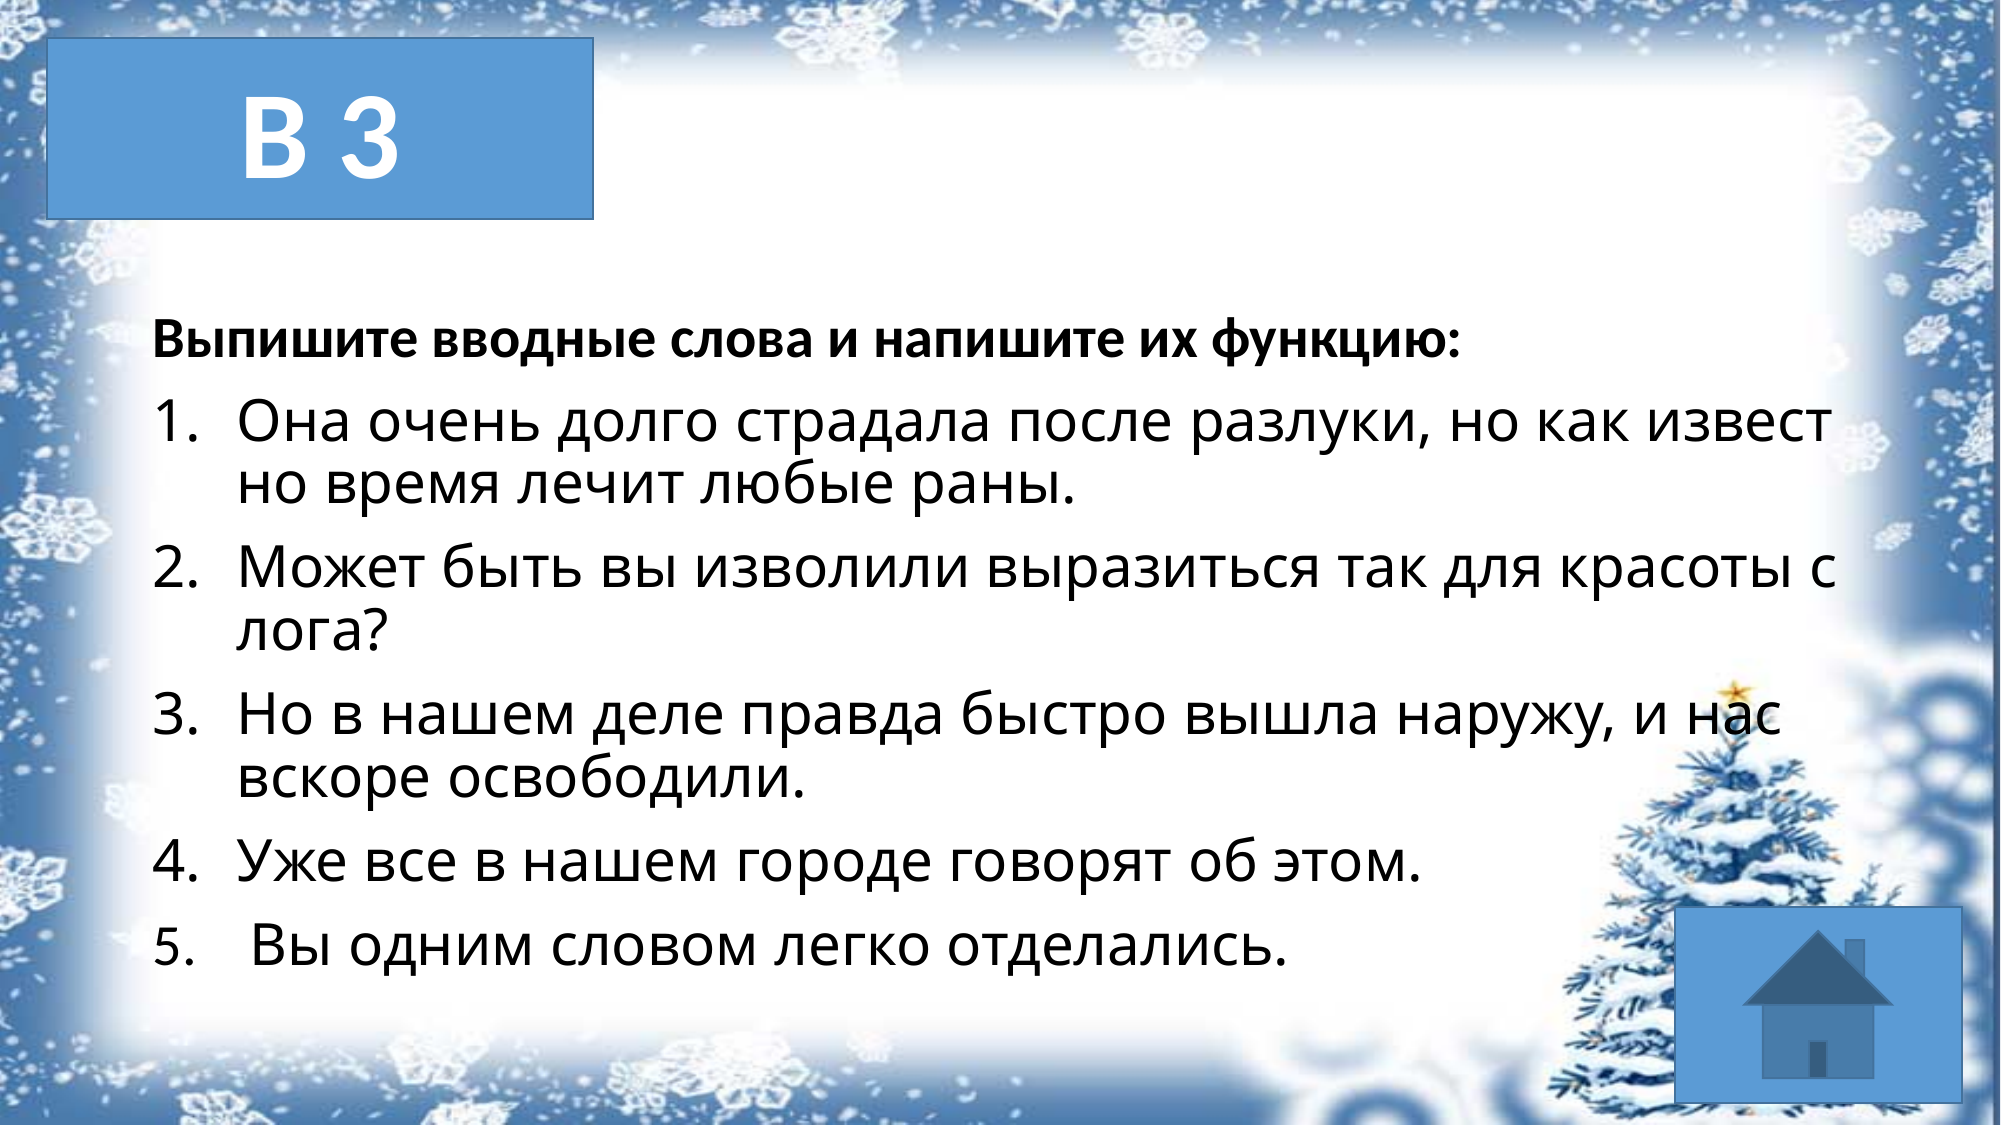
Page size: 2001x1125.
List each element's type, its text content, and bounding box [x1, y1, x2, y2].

text_box [1674, 906, 1963, 1104]
picture [0, 0, 2001, 1125]
list Выпишите вводные слова и напишите их функцию: Она очень долго страдала после разлуки, но как известно время лечит любые раны. Может быть вы изволили выразиться так для красоты слога? Но в нашем деле правда быстро вышла наружу, и нас вскоре освободили. Уже все в нашем городе говорят об этом. Вы одним словом легко отделались. [137, 299, 1863, 1014]
text_box В 3 [46, 37, 594, 220]
